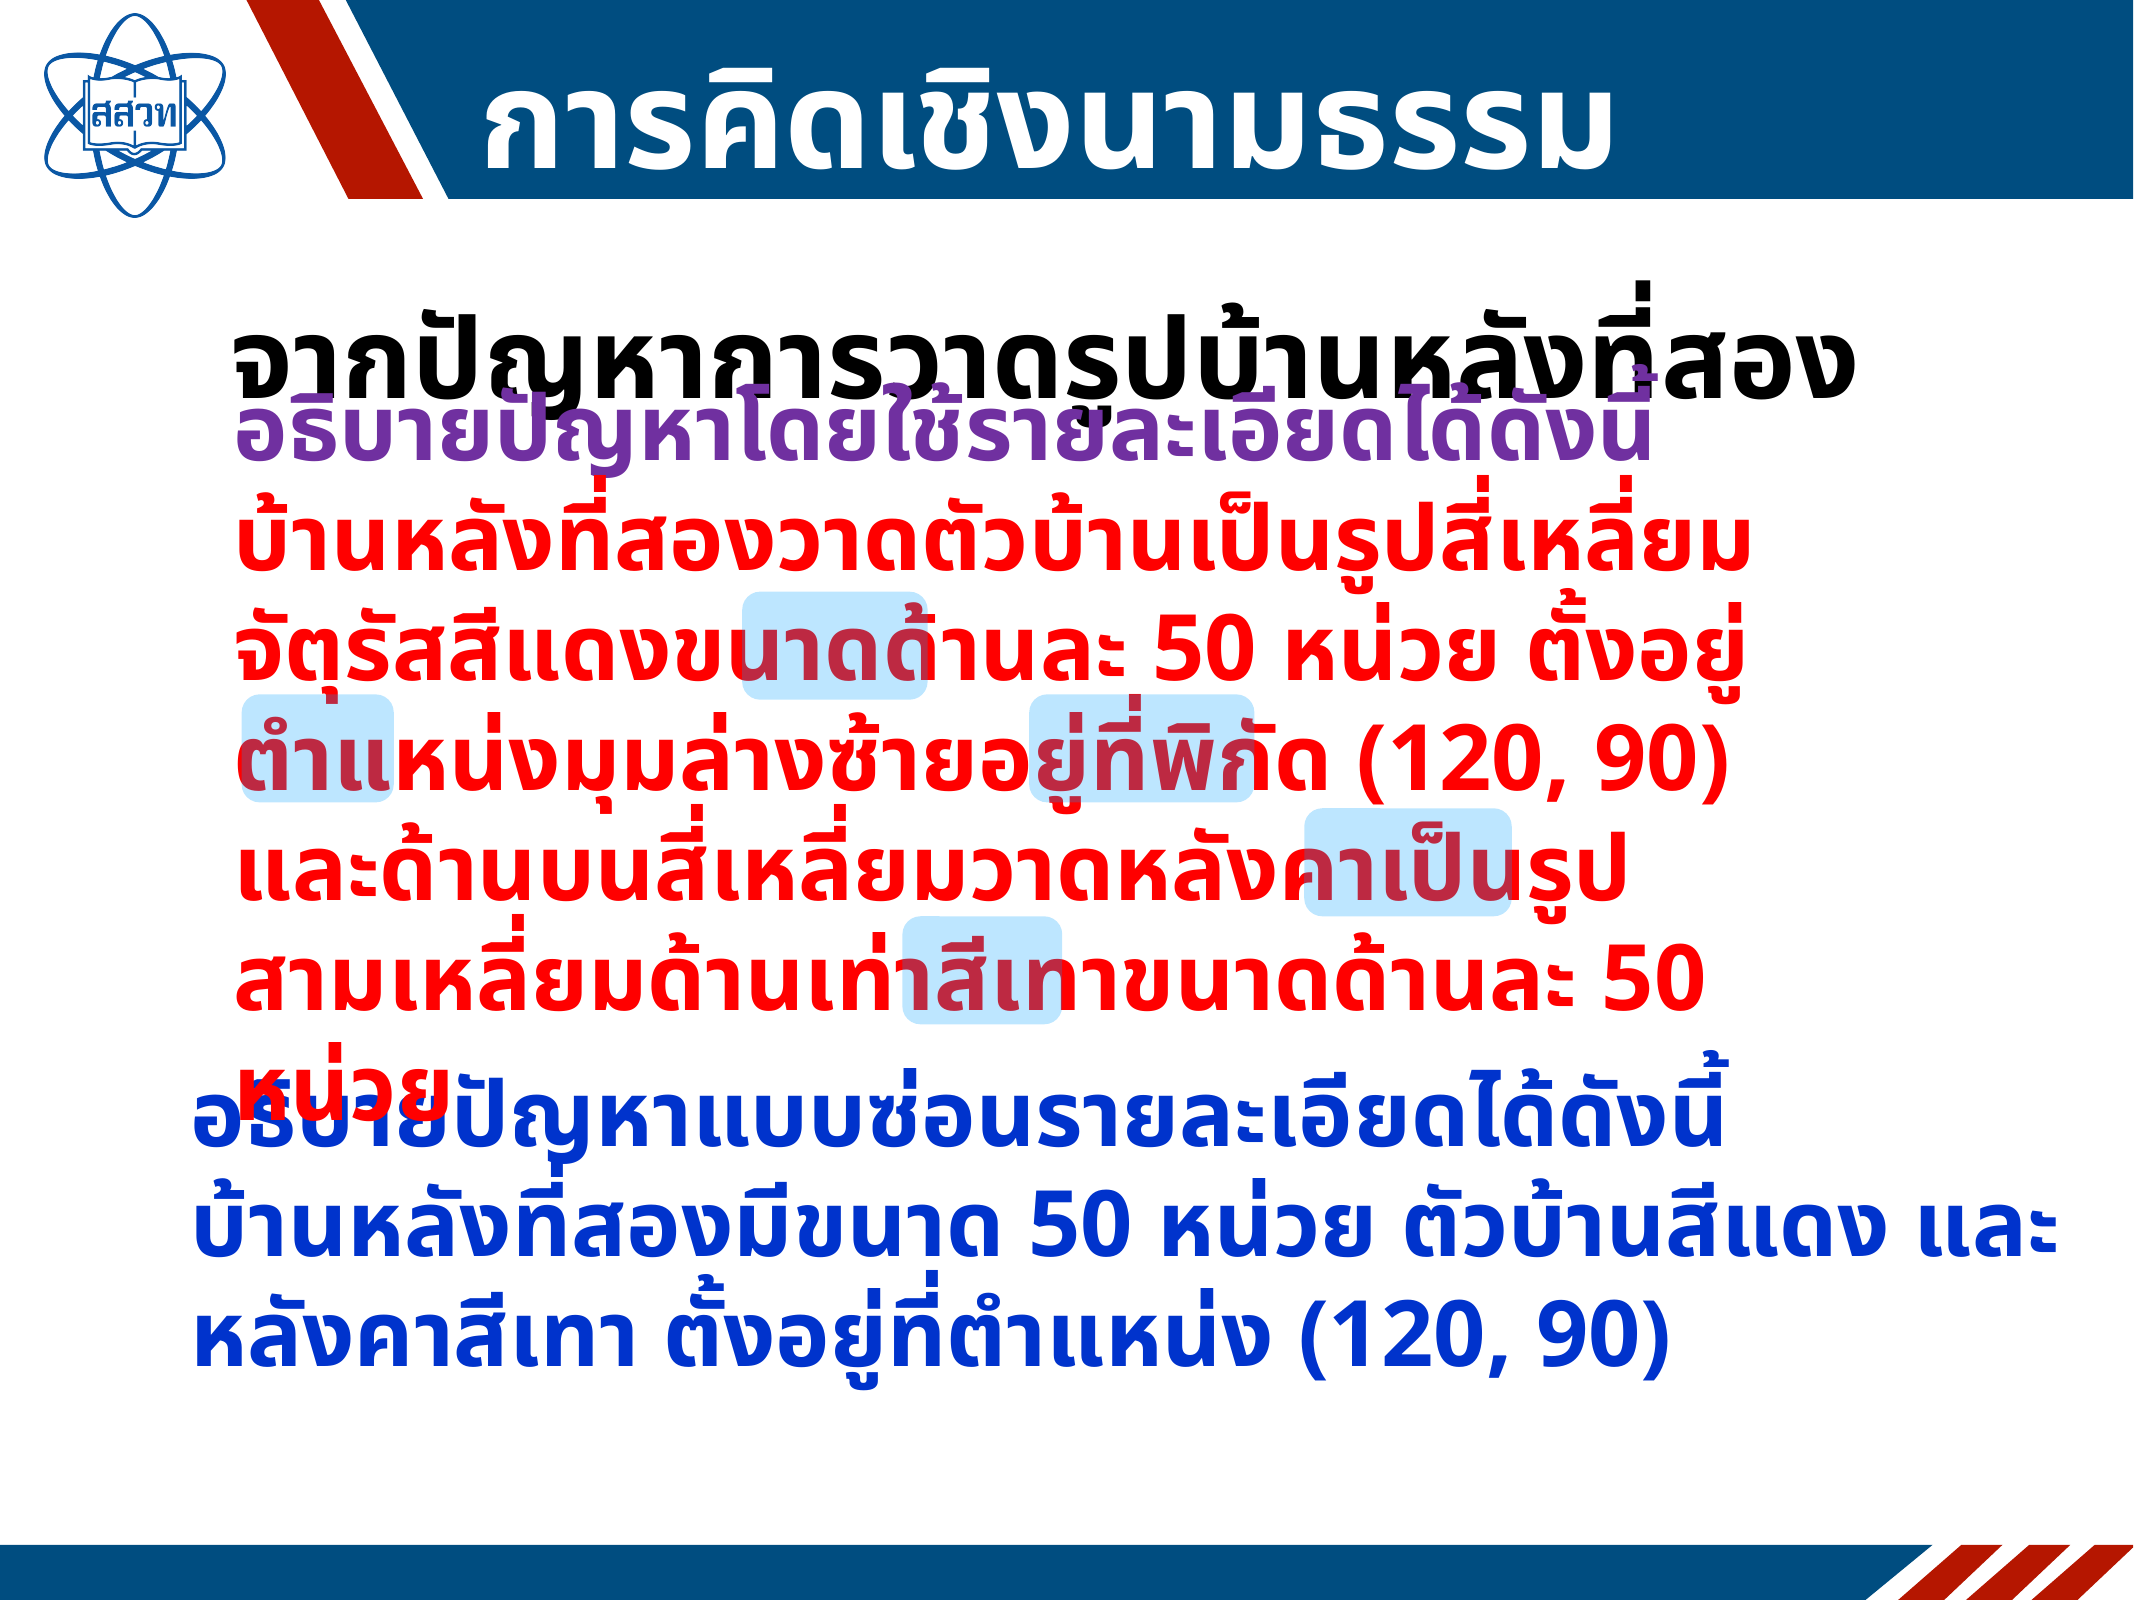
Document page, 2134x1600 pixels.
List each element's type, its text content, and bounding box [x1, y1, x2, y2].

text_box [902, 916, 1063, 1025]
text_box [0, 1544, 2134, 1600]
text_box [1304, 808, 1512, 917]
picture [43, 13, 226, 219]
text_box การคิดเชิงนามธรรม [471, 200, 2003, 204]
text_box อธิบายปัญหาโดยใช้รายละเอียดได้ดังนี้ บ้านหลังที่สองวาดตัวบ้านเป็นรูปสี่เหลี่ยมจัตุรัสสีแดงขนาดด้านละ 50 หน่วย ตั้งอยู่ตำแหน่งมุมล่างซ้ายอยู่ที่พิกัด (120, 90) และด้านบนสี่เหลี่ยมวาดหลังคาเป็นรูปสามเหลี่ยมด้านเท่าสีเทาขนาดด้านละ 50 หน่วย [225, 360, 1790, 1147]
text_box [241, 694, 394, 803]
text_box [742, 591, 928, 700]
text_box จากปัญหาการวาดรูปบ้านหลังที่สอง [222, 277, 1904, 430]
text_box อธิบายปัญหาแบบซ่อนรายละเอียดได้ดังนี้ บ้านหลังที่สองมีขนาด 50 หน่วย ตัวบ้านสีแดง และหลังคาสีเทา ตั้งอยู่ที่ตำแหน่ง (120, 90) [182, 1046, 2102, 1393]
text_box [241, 0, 2134, 200]
text_box [1029, 694, 1255, 803]
